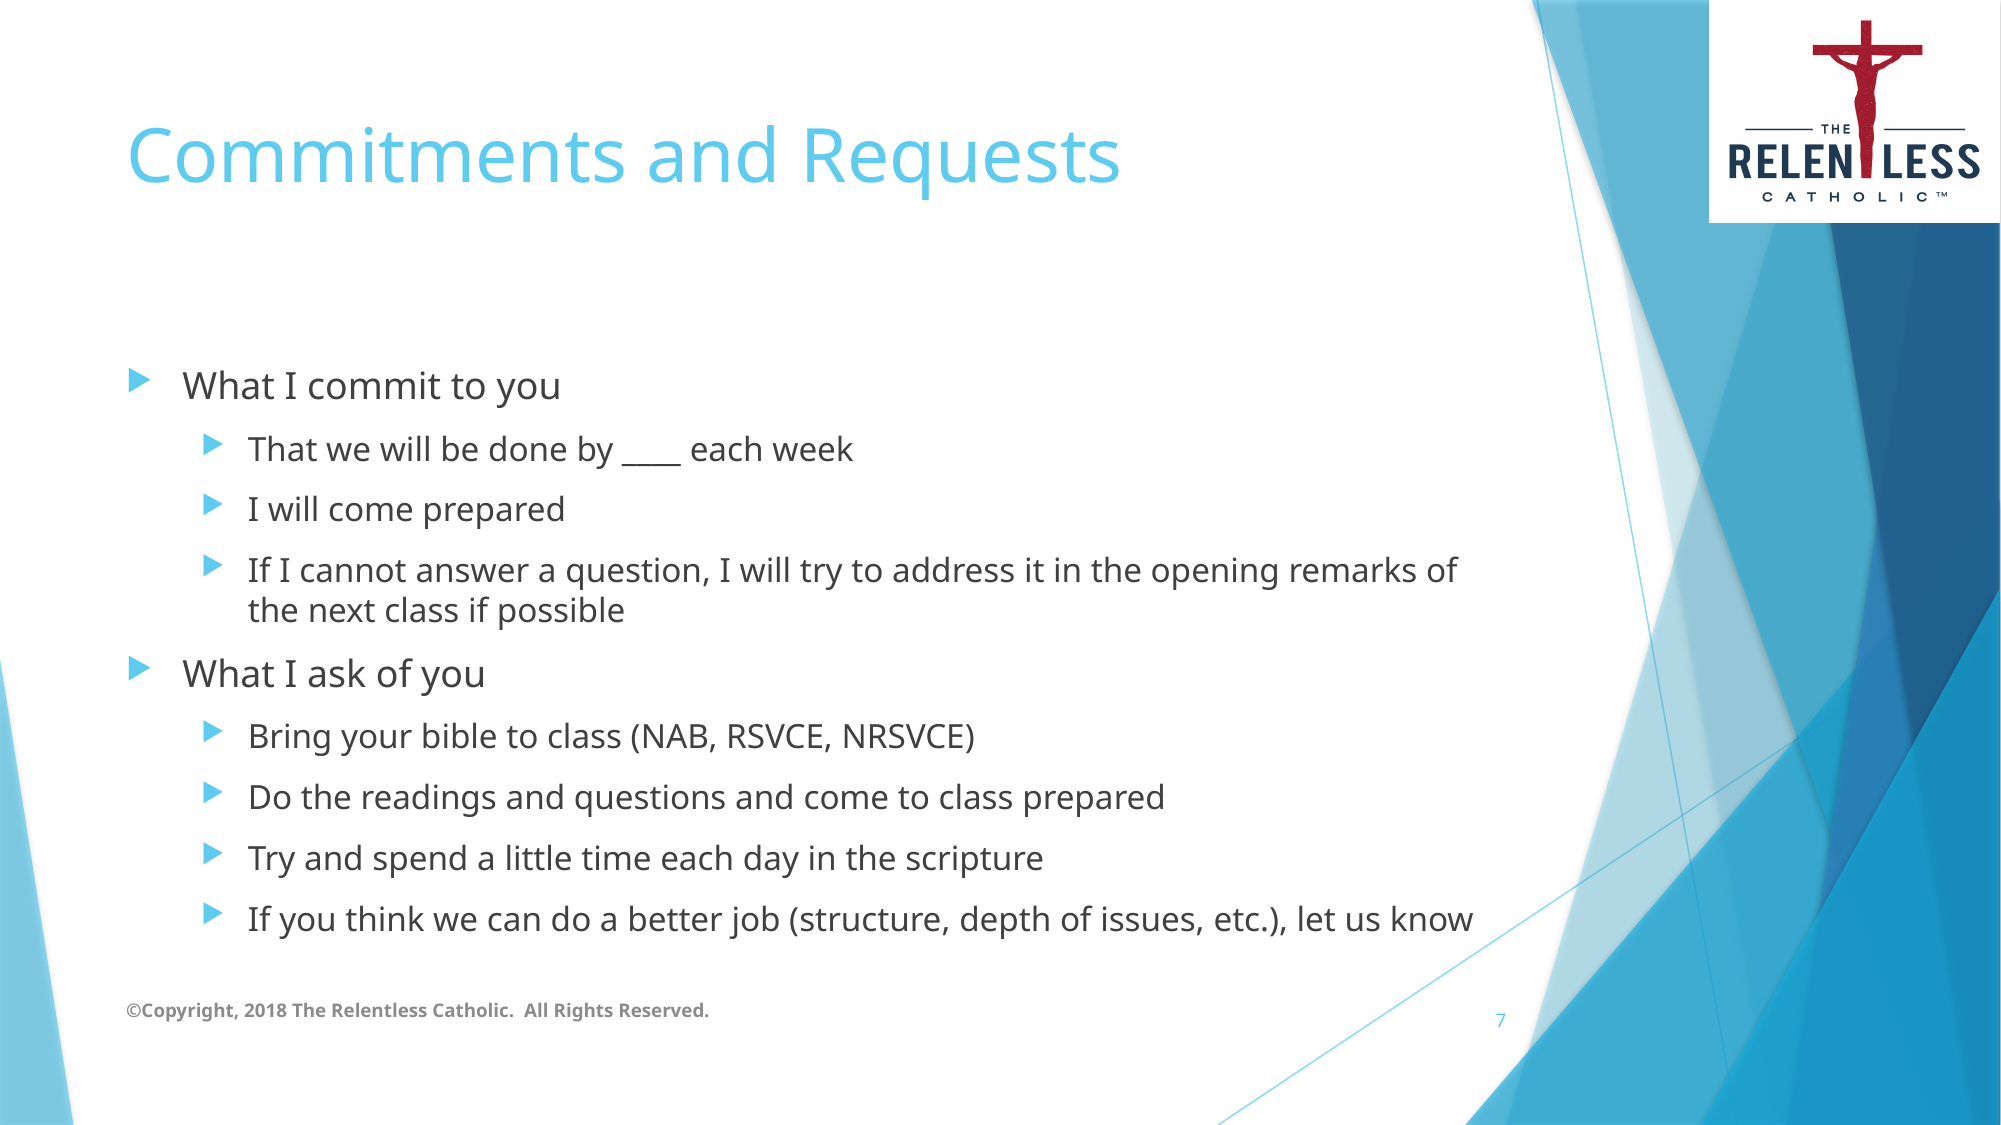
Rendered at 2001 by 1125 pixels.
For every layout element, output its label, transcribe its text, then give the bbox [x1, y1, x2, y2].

list What I commit to you That we will be done by ____ each week I will come prepared If I cannot answer a question, I will try to address it in the opening remarks of the next class if possible What I ask of you Bring your bible to class (NAB, RSVCE, NRSVCE) Do the readings and questions and come to class prepared Try and spend a little time each day in the scripture If you think we can do a better job (structure, depth of issues, etc.), let us know [111, 354, 1522, 992]
slide_number 7 [1409, 991, 1522, 1051]
picture [1709, 0, 2000, 223]
footer ©Copyright, 2018 The Relentless Catholic. All Rights Reserved. [111, 991, 1145, 1051]
title Commitments and Requests [111, 99, 1522, 317]
